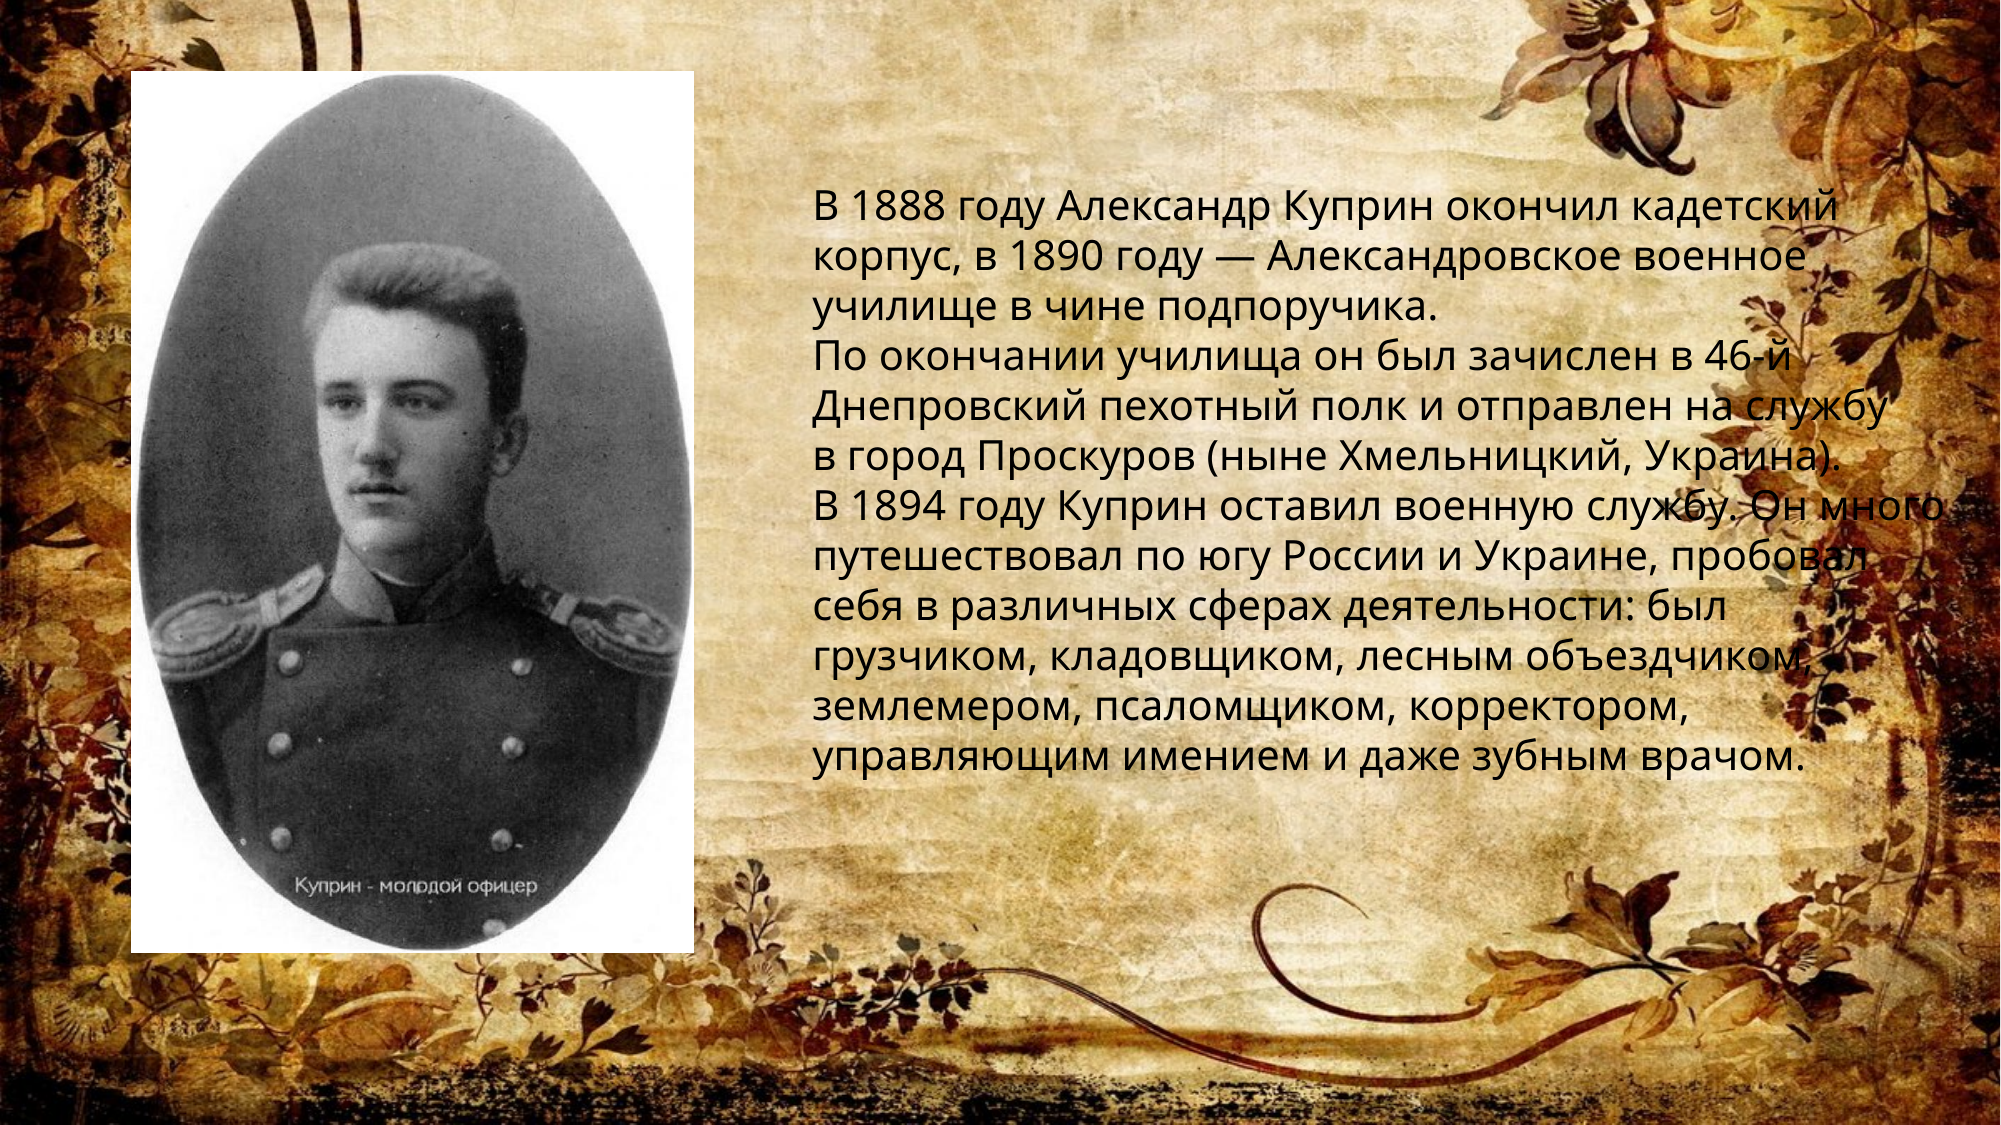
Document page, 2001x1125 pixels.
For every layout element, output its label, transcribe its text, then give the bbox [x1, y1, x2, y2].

text_box В 1888 году Александр Куприн окончил кадетский корпус, в 1890 году — Александровское военное училище в чине подпоручика. По окончании училища он был зачислен в 46-й Днепровский пехотный полк и отправлен на службу в город Проскуров (ныне Хмельницкий, Украина). В 1894 году Куприн оставил военную службу. Он много путешествовал по югу России и Украине, пробовал себя в различных сферах деятельности: был грузчиком, кладовщиком, лесным объездчиком, землемером, псаломщиком, корректором, управляющим имением и даже зубным врачом. [797, 171, 1965, 787]
picture [0, 0, 2001, 1125]
